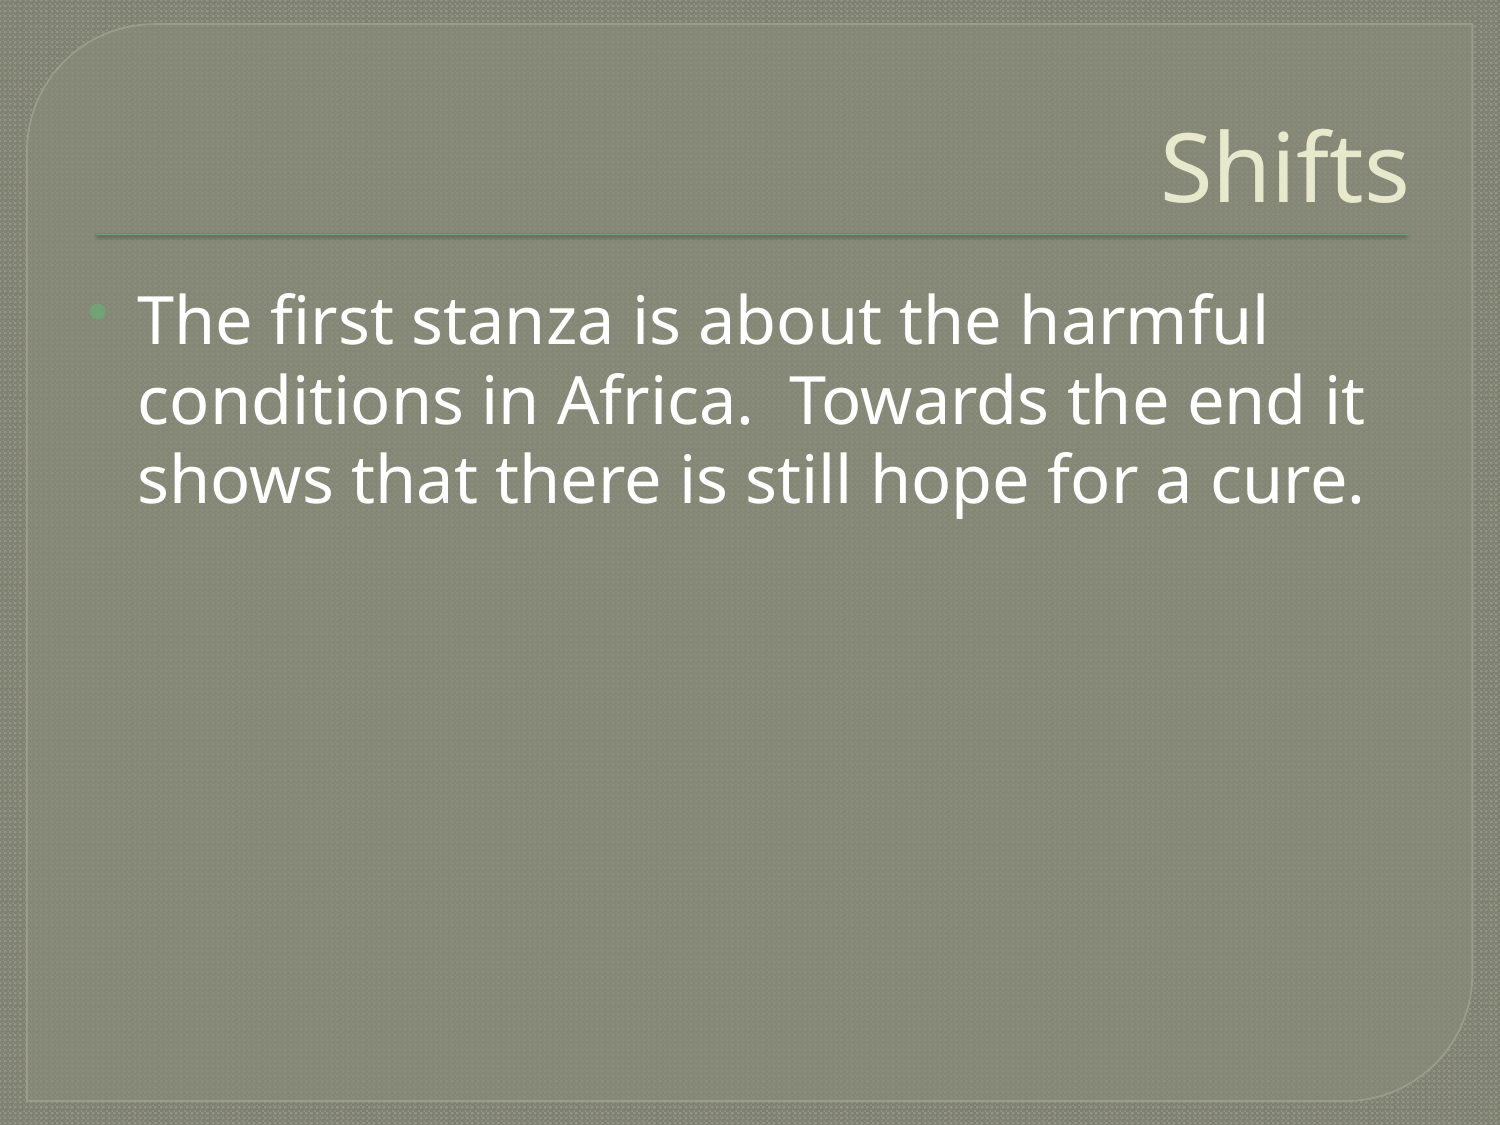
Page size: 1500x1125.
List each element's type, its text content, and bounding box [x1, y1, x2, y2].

title Shifts [75, 41, 1425, 230]
list The first stanza is about the harmful conditions in Africa. Towards the end it shows that there is still hope for a cure. [75, 270, 1425, 1013]
